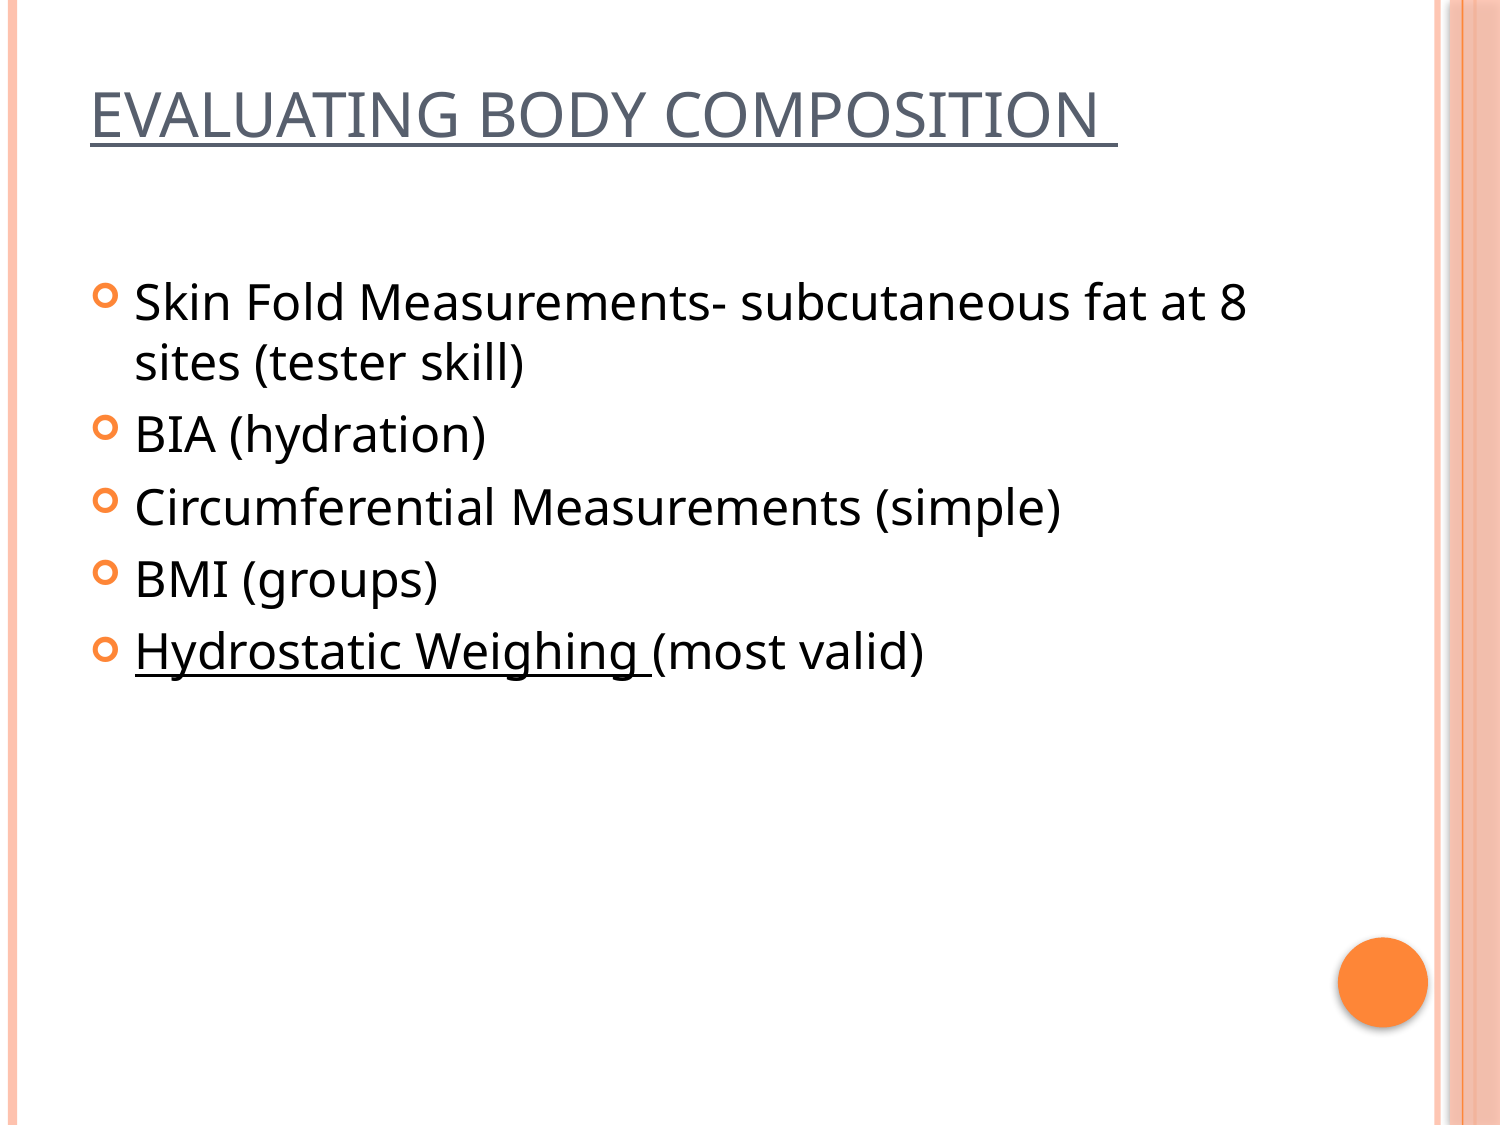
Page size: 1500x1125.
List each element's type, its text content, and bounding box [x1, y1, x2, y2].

title Evaluating Body Composition [75, 45, 1300, 233]
list Skin Fold Measurements- subcutaneous fat at 8 sites (tester skill) BIA (hydration) Circumferential Measurements (simple) BMI (groups) Hydrostatic Weighing (most valid) [75, 262, 1300, 1062]
